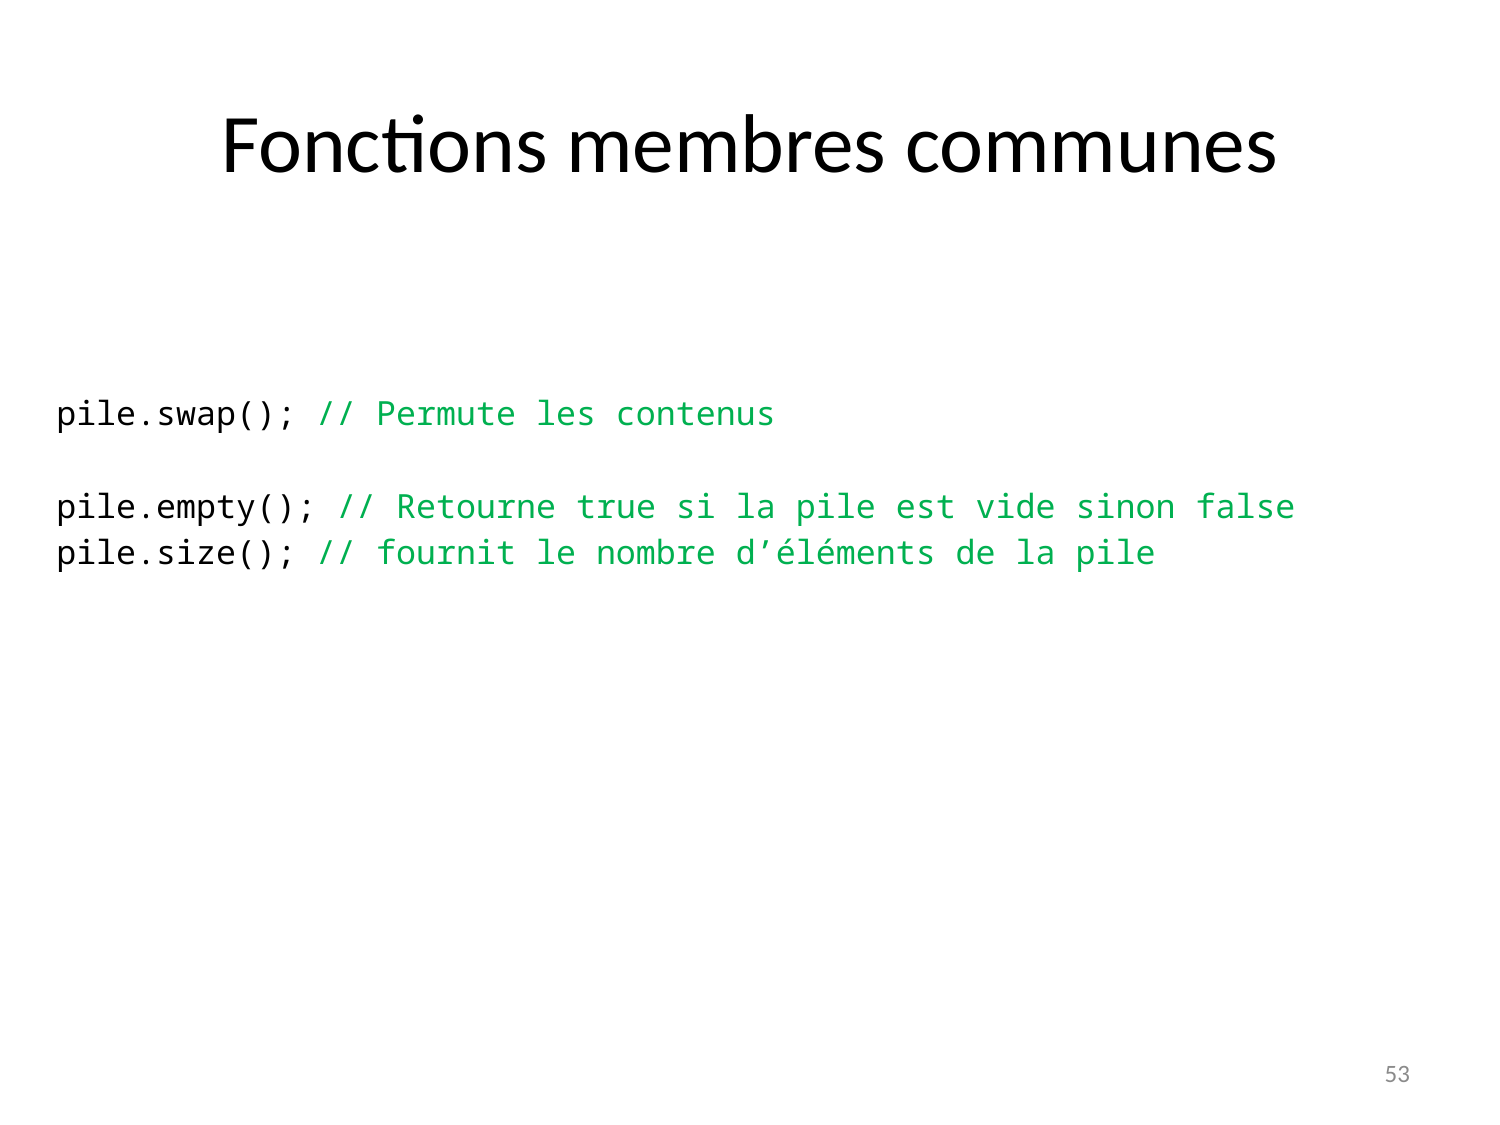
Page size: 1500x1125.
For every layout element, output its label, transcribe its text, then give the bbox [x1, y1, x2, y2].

title Fonctions membres communes [75, 45, 1425, 233]
list pile.swap(); // Permute les contenus pile.empty(); // Retourne true si la pile est vide sinon false pile.size(); // fournit le nombre d’éléments de la pile [41, 261, 1483, 1004]
slide_number 53 [1074, 1042, 1425, 1103]
